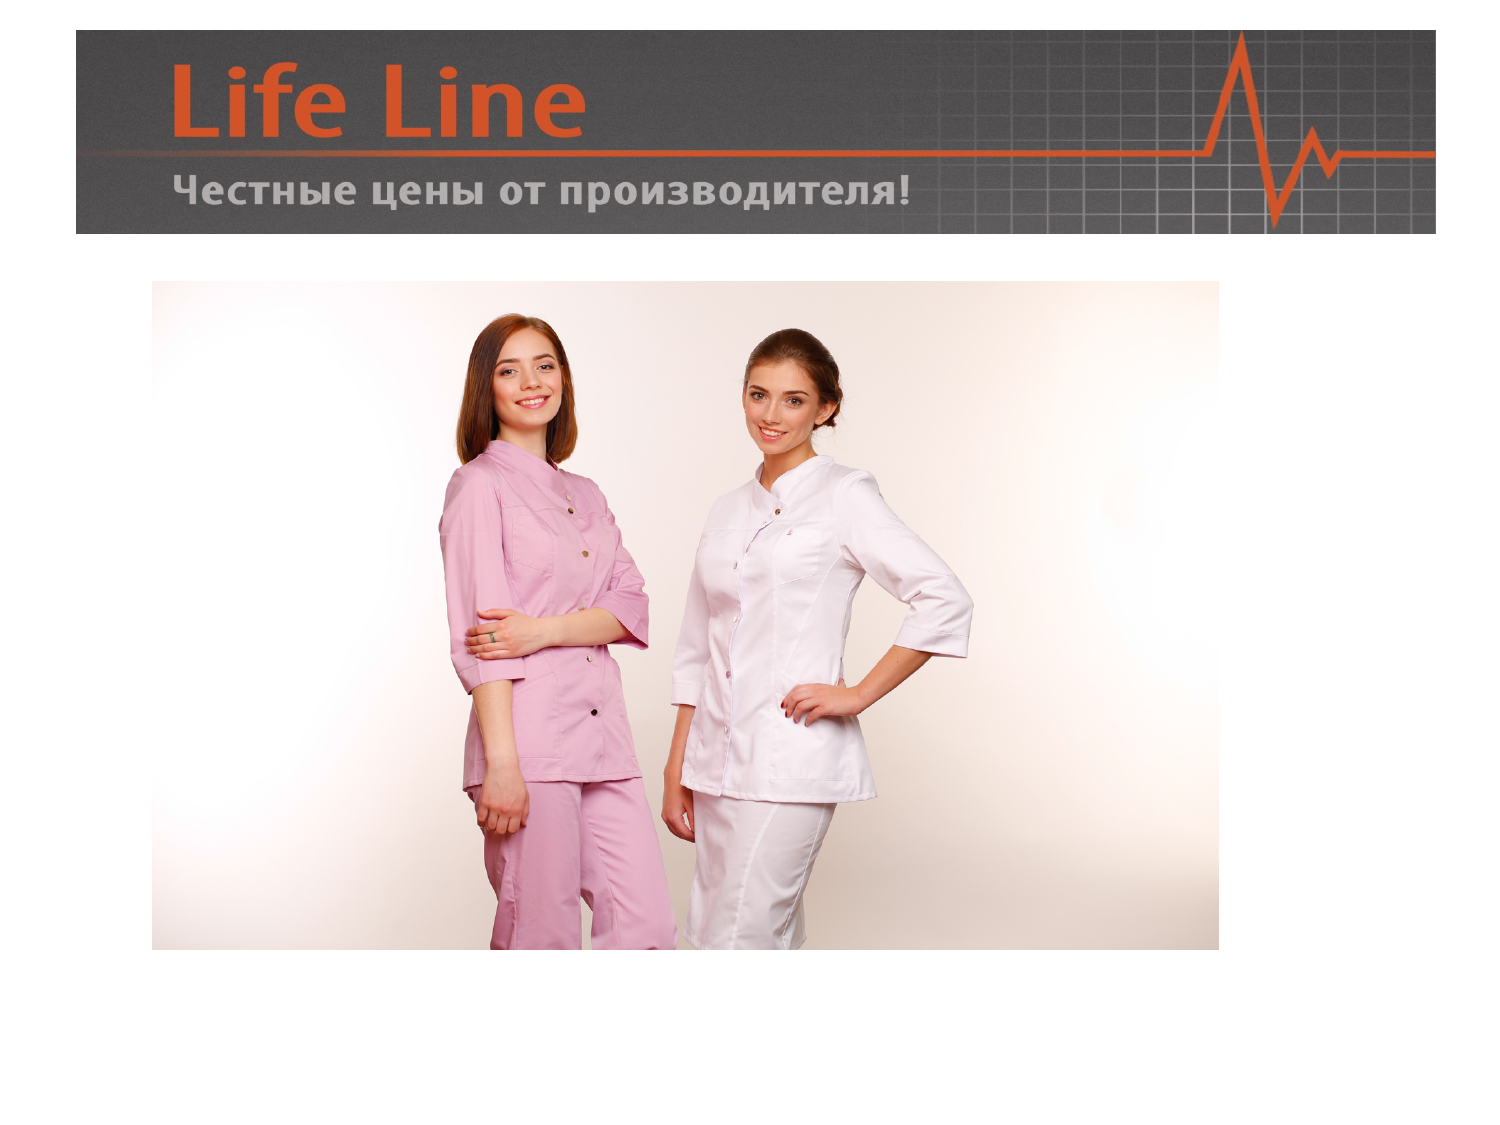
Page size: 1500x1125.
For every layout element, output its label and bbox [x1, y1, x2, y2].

picture [76, 30, 1436, 235]
list [152, 280, 1219, 950]
